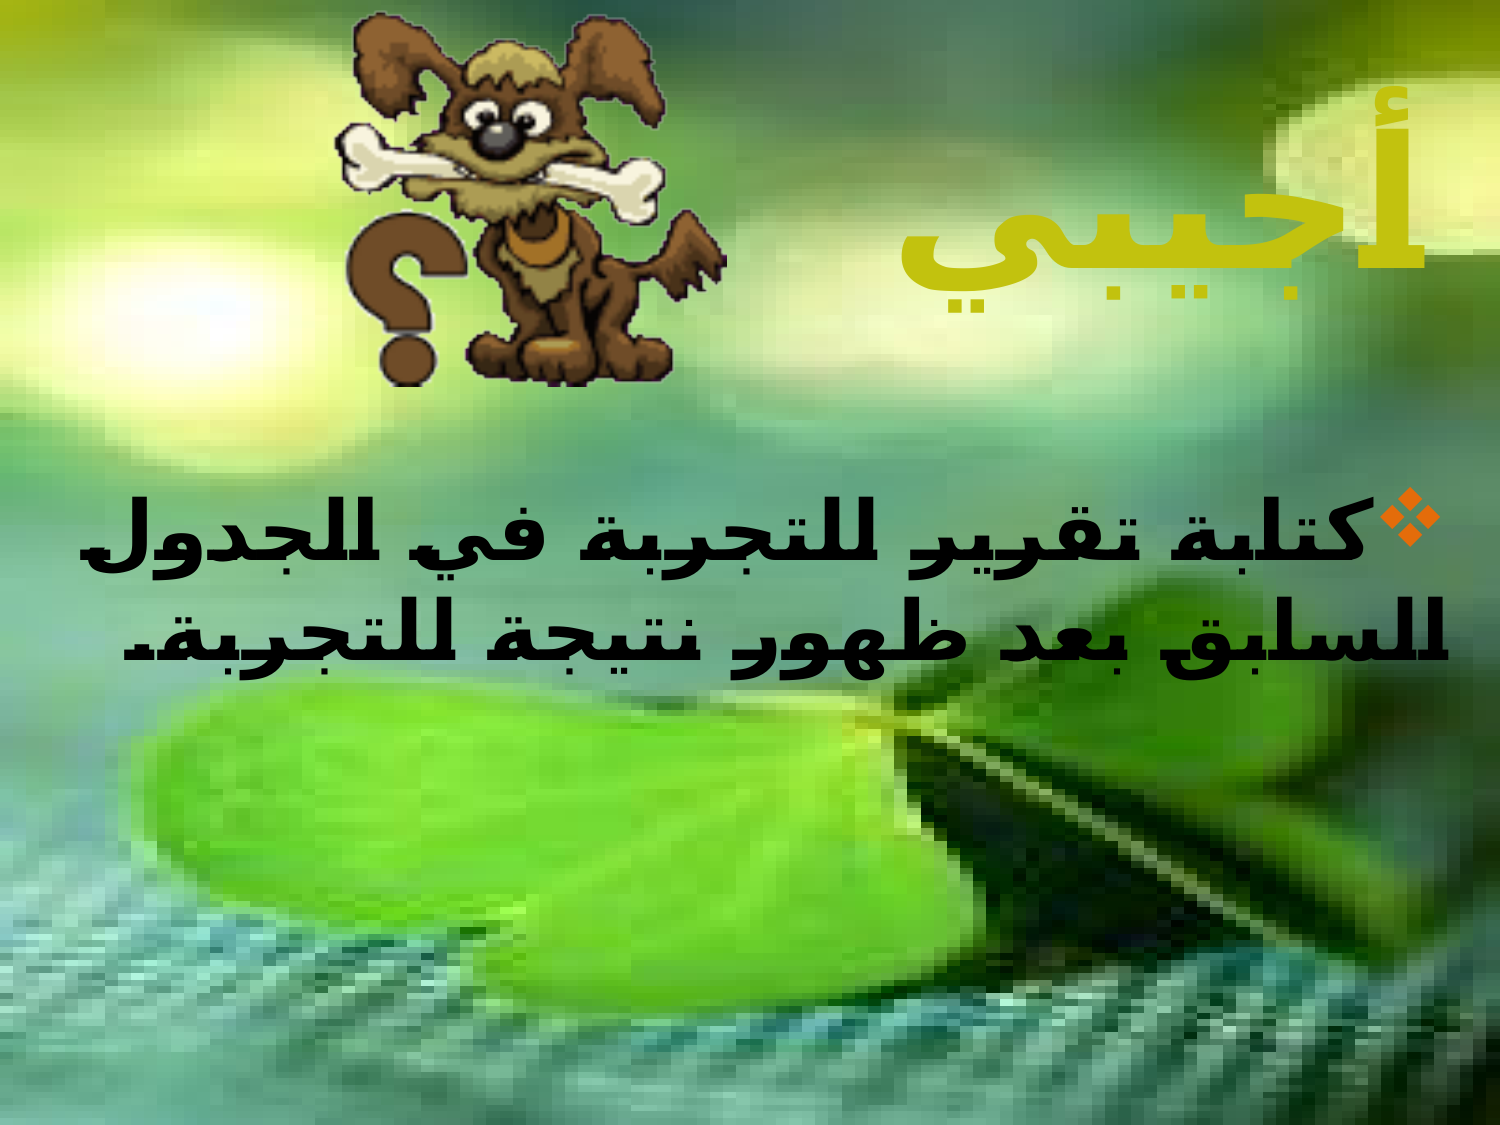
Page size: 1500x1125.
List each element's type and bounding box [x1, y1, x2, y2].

picture [327, 0, 727, 387]
list [0, 0, 1500, 1125]
